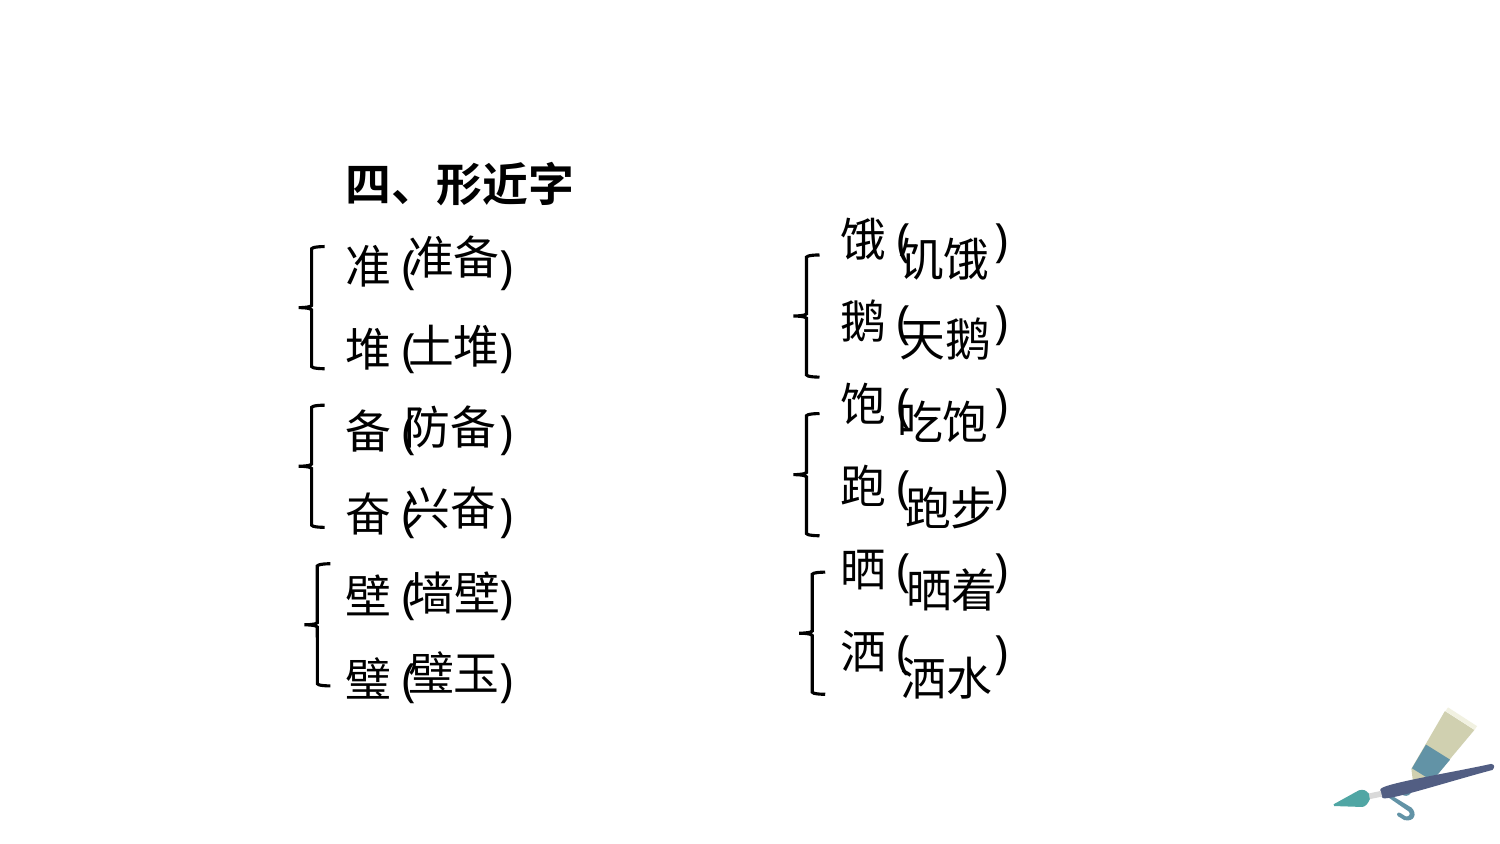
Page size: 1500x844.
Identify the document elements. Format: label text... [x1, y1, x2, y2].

text_box 准备 [393, 220, 515, 291]
text_box 饥饿 [883, 223, 1005, 293]
text_box 璧玉 [393, 637, 515, 708]
text_box 洒水 [885, 642, 1007, 713]
text_box [793, 254, 820, 378]
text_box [1358, 708, 1481, 844]
text_box 跑步 [890, 471, 1012, 542]
text_box [799, 571, 826, 695]
text_box 四、形近字 准( ) 堆( ) 备( ) 奋( ) 壁( ) 璧( ) [330, 120, 629, 713]
text_box 墙壁 [393, 557, 515, 628]
text_box 饿( ) 鹅( ) 饱( ) 跑( ) 晒( ) 洒( ) [825, 120, 1123, 686]
text_box 土堆 [393, 310, 515, 381]
text_box [793, 413, 820, 537]
text_box [304, 563, 331, 687]
text_box 天鹅 [885, 303, 1007, 374]
text_box 吃饱 [882, 386, 1004, 457]
text_box [298, 246, 325, 370]
text_box 晒着 [891, 553, 1013, 624]
text_box 防备 [389, 391, 511, 461]
text_box 兴奋 [389, 471, 511, 542]
text_box [298, 404, 325, 528]
